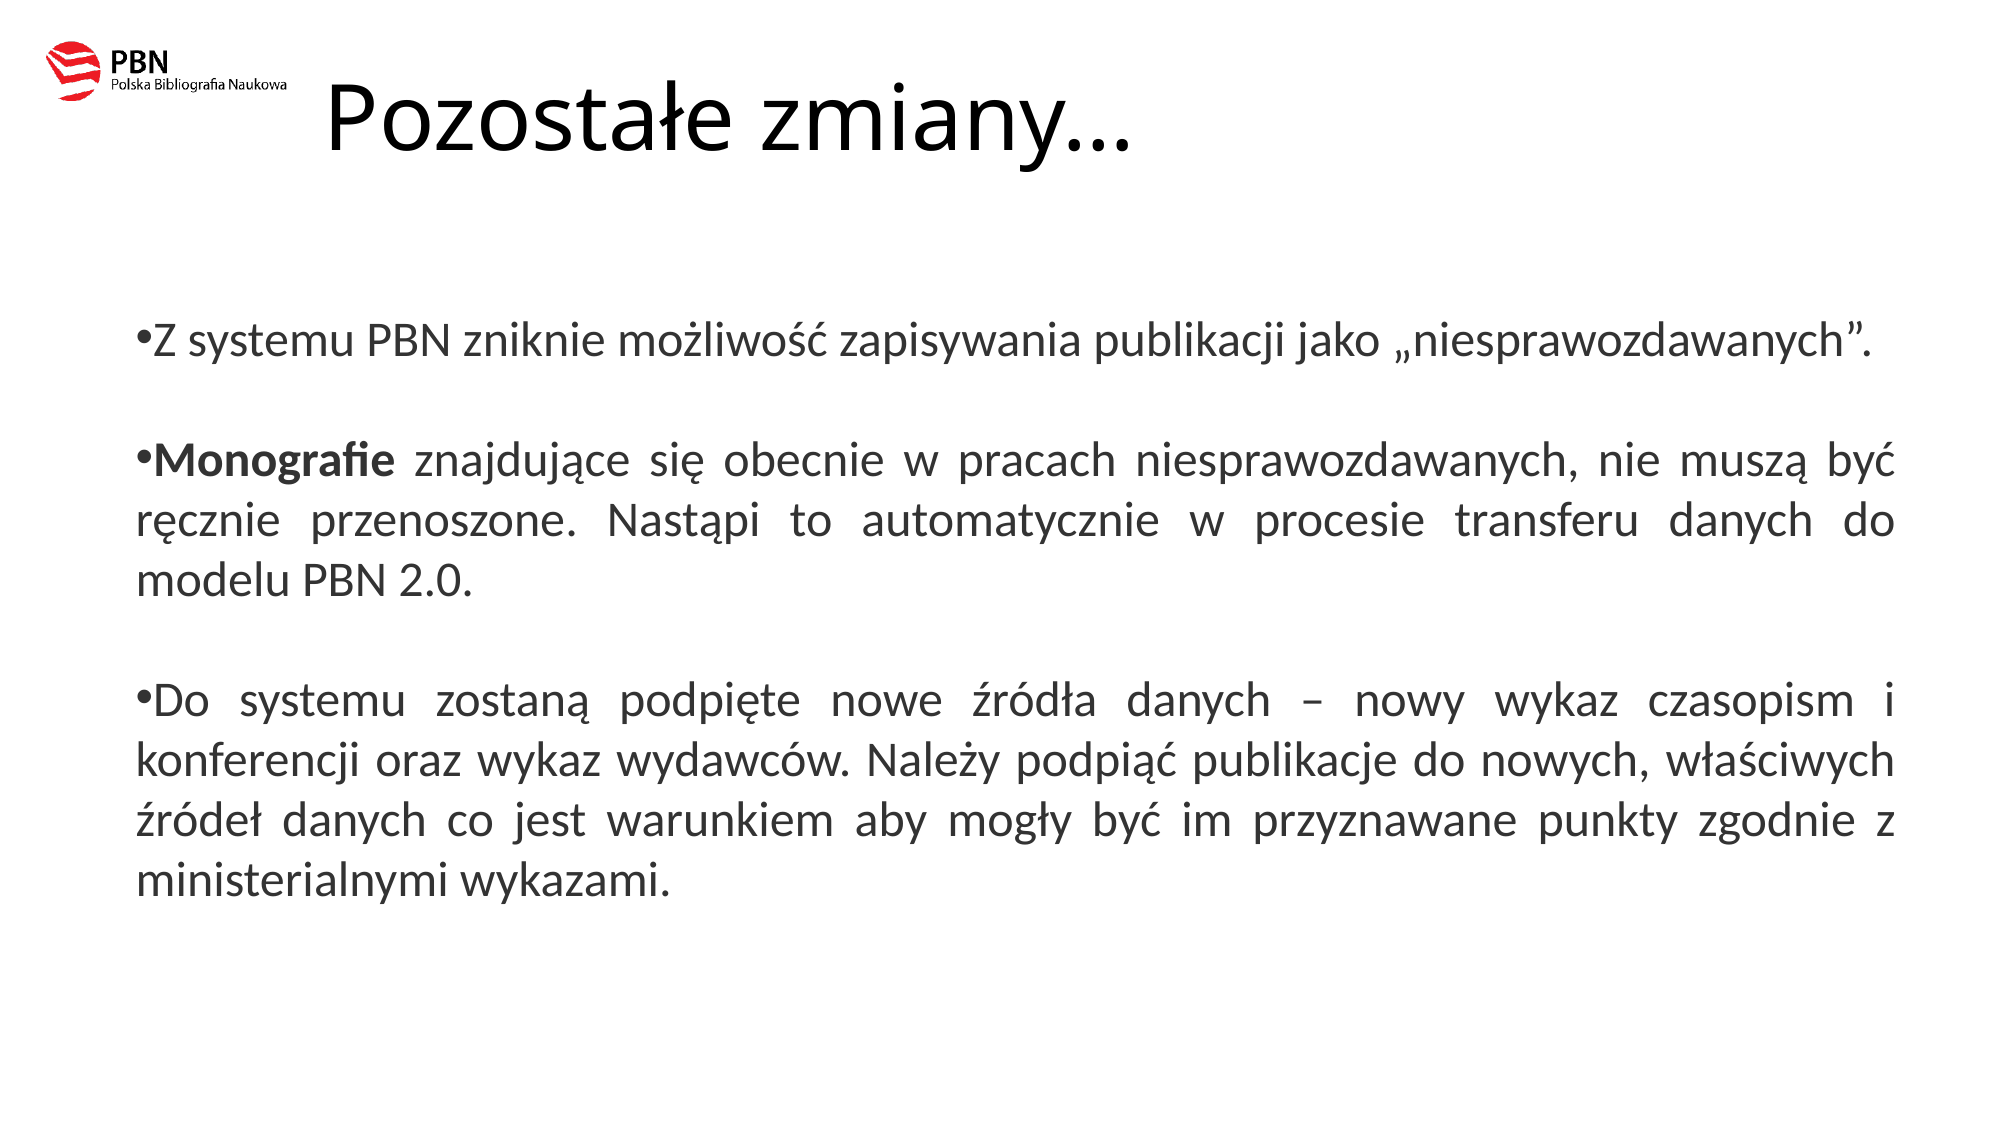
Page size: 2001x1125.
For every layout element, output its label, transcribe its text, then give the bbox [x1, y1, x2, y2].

picture [44, 39, 289, 105]
title Pozostałe zmiany… [308, 12, 2000, 230]
text_box Z systemu PBN zniknie możliwość zapisywania publikacji jako „niesprawozdawanych”. Monografie znajdujące się obecnie w pracach niesprawozdawanych, nie muszą być ręcznie przenoszone. Nastąpi to automatycznie w procesie transferu danych do modelu PBN 2.0. Do systemu zostaną podpięte nowe źródła danych – nowy wykaz czasopism i konferencji oraz wykaz wydawców. Należy podpiąć publikacje do nowych, właściwych źródeł danych co jest warunkiem aby mogły być im przyznawane punkty zgodnie z ministerialnymi wykazami. [120, 298, 1912, 914]
